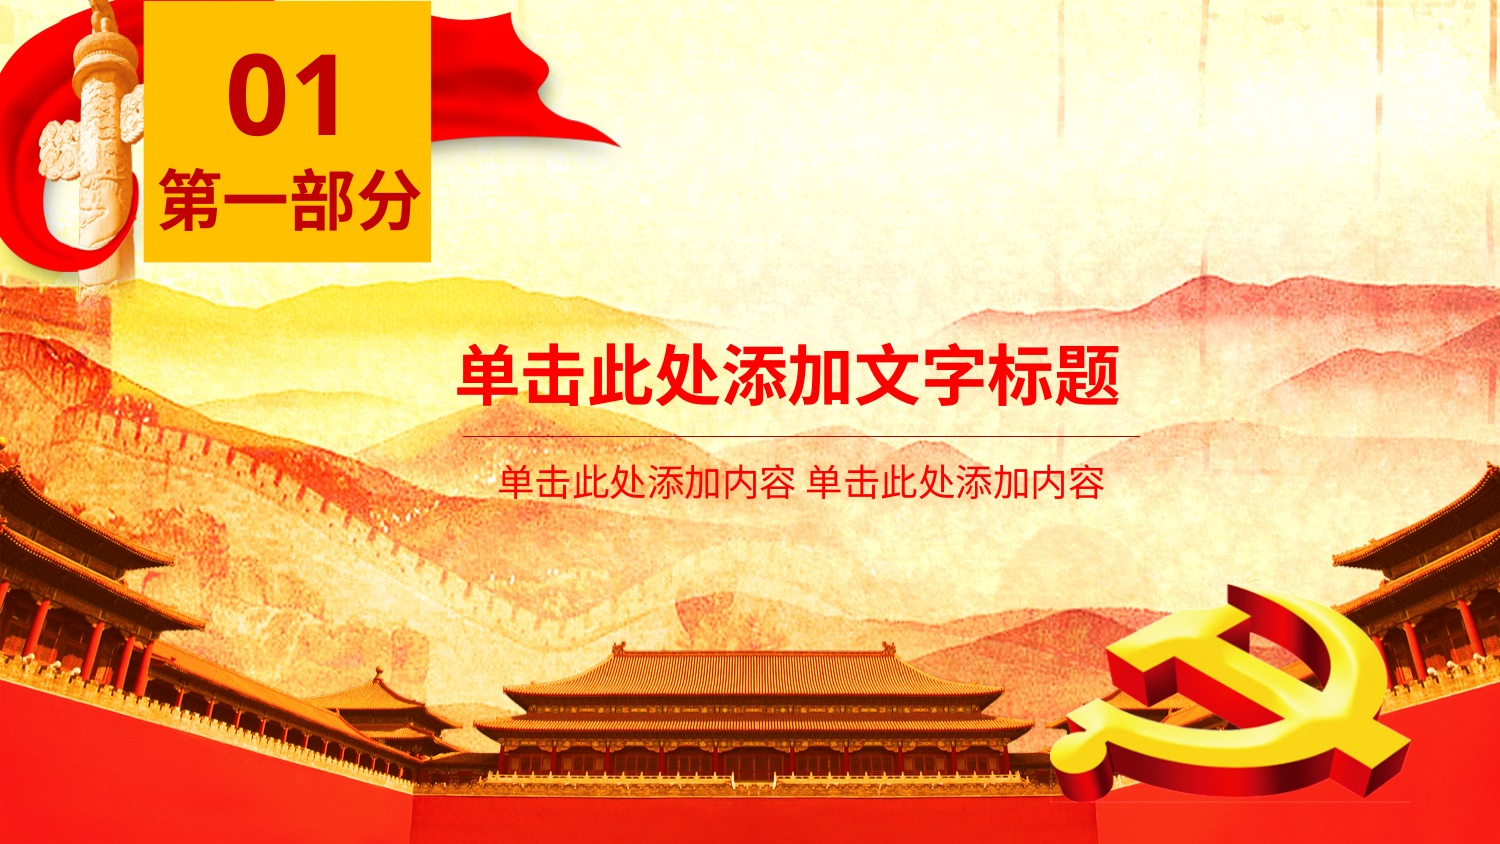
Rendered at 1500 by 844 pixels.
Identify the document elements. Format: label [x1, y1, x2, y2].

text_box [0, 0, 1500, 844]
